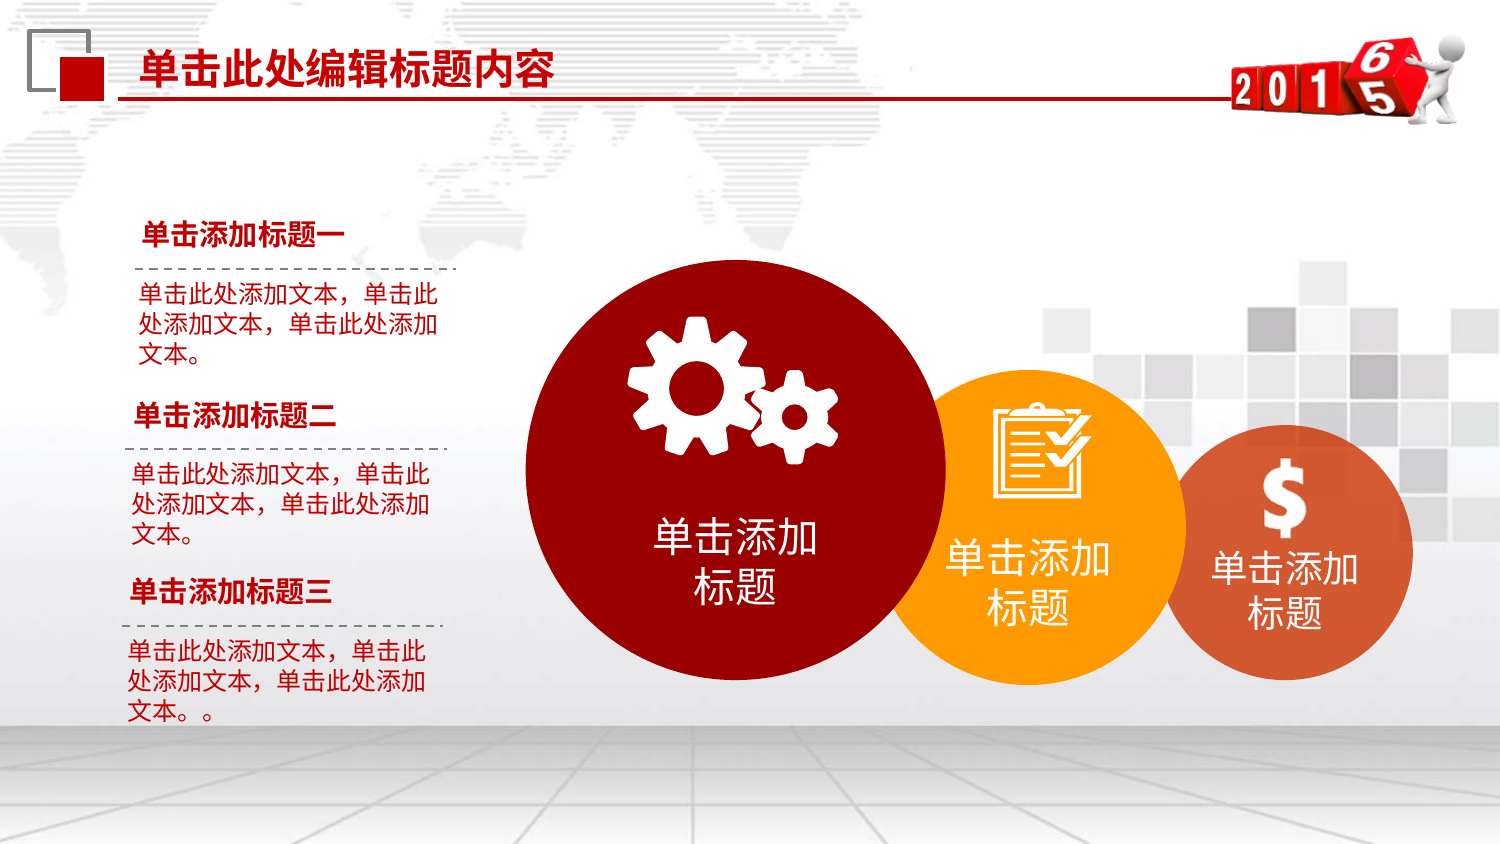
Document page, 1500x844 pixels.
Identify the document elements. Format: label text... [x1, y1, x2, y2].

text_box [1191, 424, 1414, 681]
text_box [525, 259, 946, 681]
text_box 单击此处添加文本，单击此处添加文本，单击此处添加文本。。 [112, 627, 464, 733]
text_box 单击添加标题三 [114, 565, 350, 616]
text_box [29, 30, 107, 104]
text_box 单击此处添加文本，单击此处添加文本，单击此处添加文本。 [123, 271, 476, 376]
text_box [950, 369, 1187, 686]
picture [0, 0, 1500, 844]
text_box 单击添加标题二 [118, 389, 354, 440]
text_box 单击添加标题一 [126, 209, 362, 260]
text_box 单击此处编辑标题内容 [123, 35, 1093, 94]
text_box 单击此处添加文本，单击此处添加文本，单击此处添加文本。 [116, 451, 468, 557]
